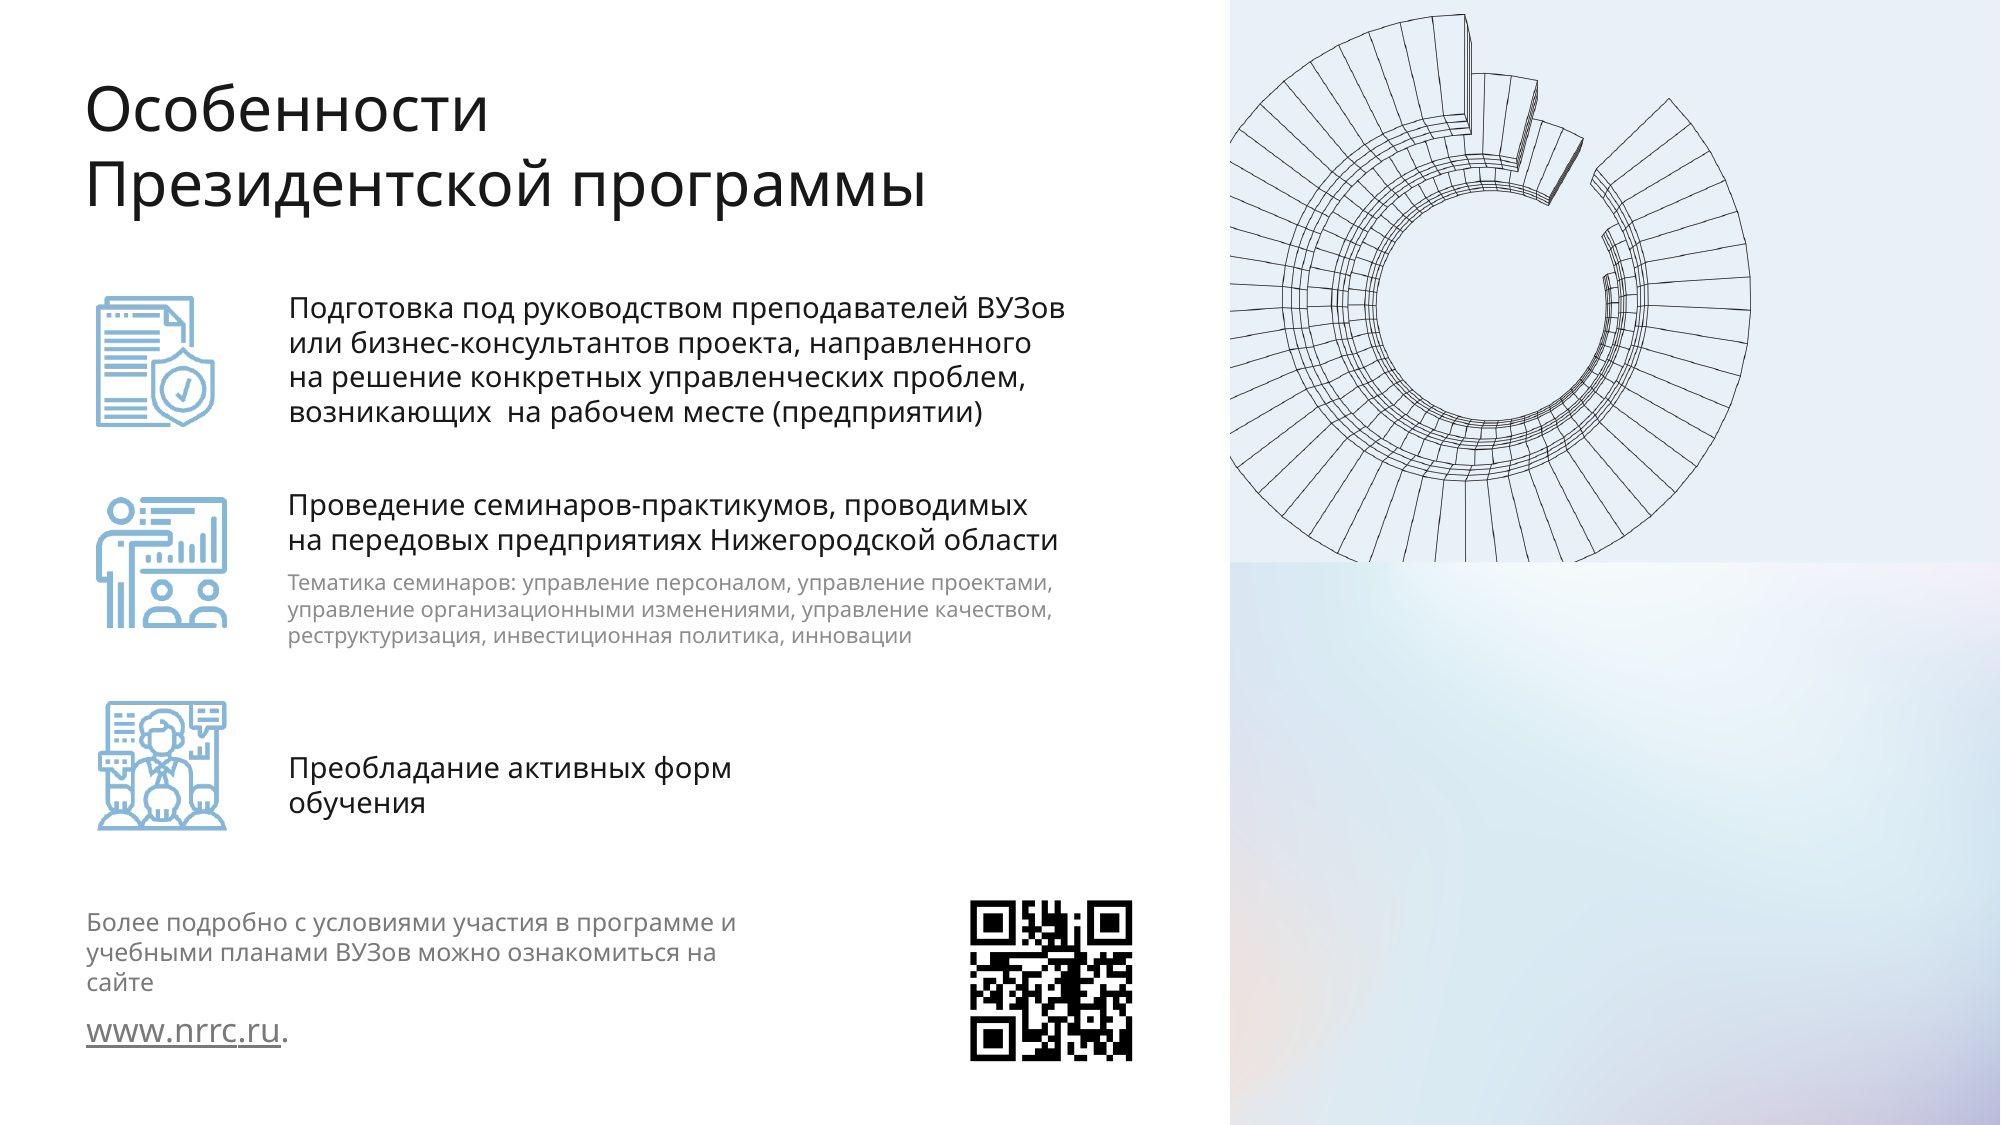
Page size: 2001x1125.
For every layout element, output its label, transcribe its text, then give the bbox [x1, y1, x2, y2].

text_box Особенности Президентской программы [82, 61, 958, 219]
text_box Преобладание активных форм обучения [273, 742, 877, 827]
picture [95, 698, 228, 832]
text_box [1229, 0, 2000, 563]
picture [957, 887, 1145, 1074]
picture [1230, 14, 2000, 1125]
text_box Проведение семинаров-практикумов, проводимых на передовых предприятиях Нижегородской области Тематика семинаров: управление персоналом, управление проектами, управление организационными изменениями, управление качеством, реструктуризация, инвестиционная политика, инновации [272, 479, 1088, 656]
text_box Подготовка под руководством преподавателей ВУЗов или бизнес-консультантов проекта, направленного на решение конкретных управленческих проблем, возникающих на рабочем месте (предприятии) [273, 281, 1183, 422]
text_box Более подробно с условиями участия в программе и учебными планами ВУЗов можно ознакомиться на сайте www.nrrc.ru. [82, 902, 787, 1059]
picture [96, 296, 227, 427]
picture [96, 497, 227, 628]
